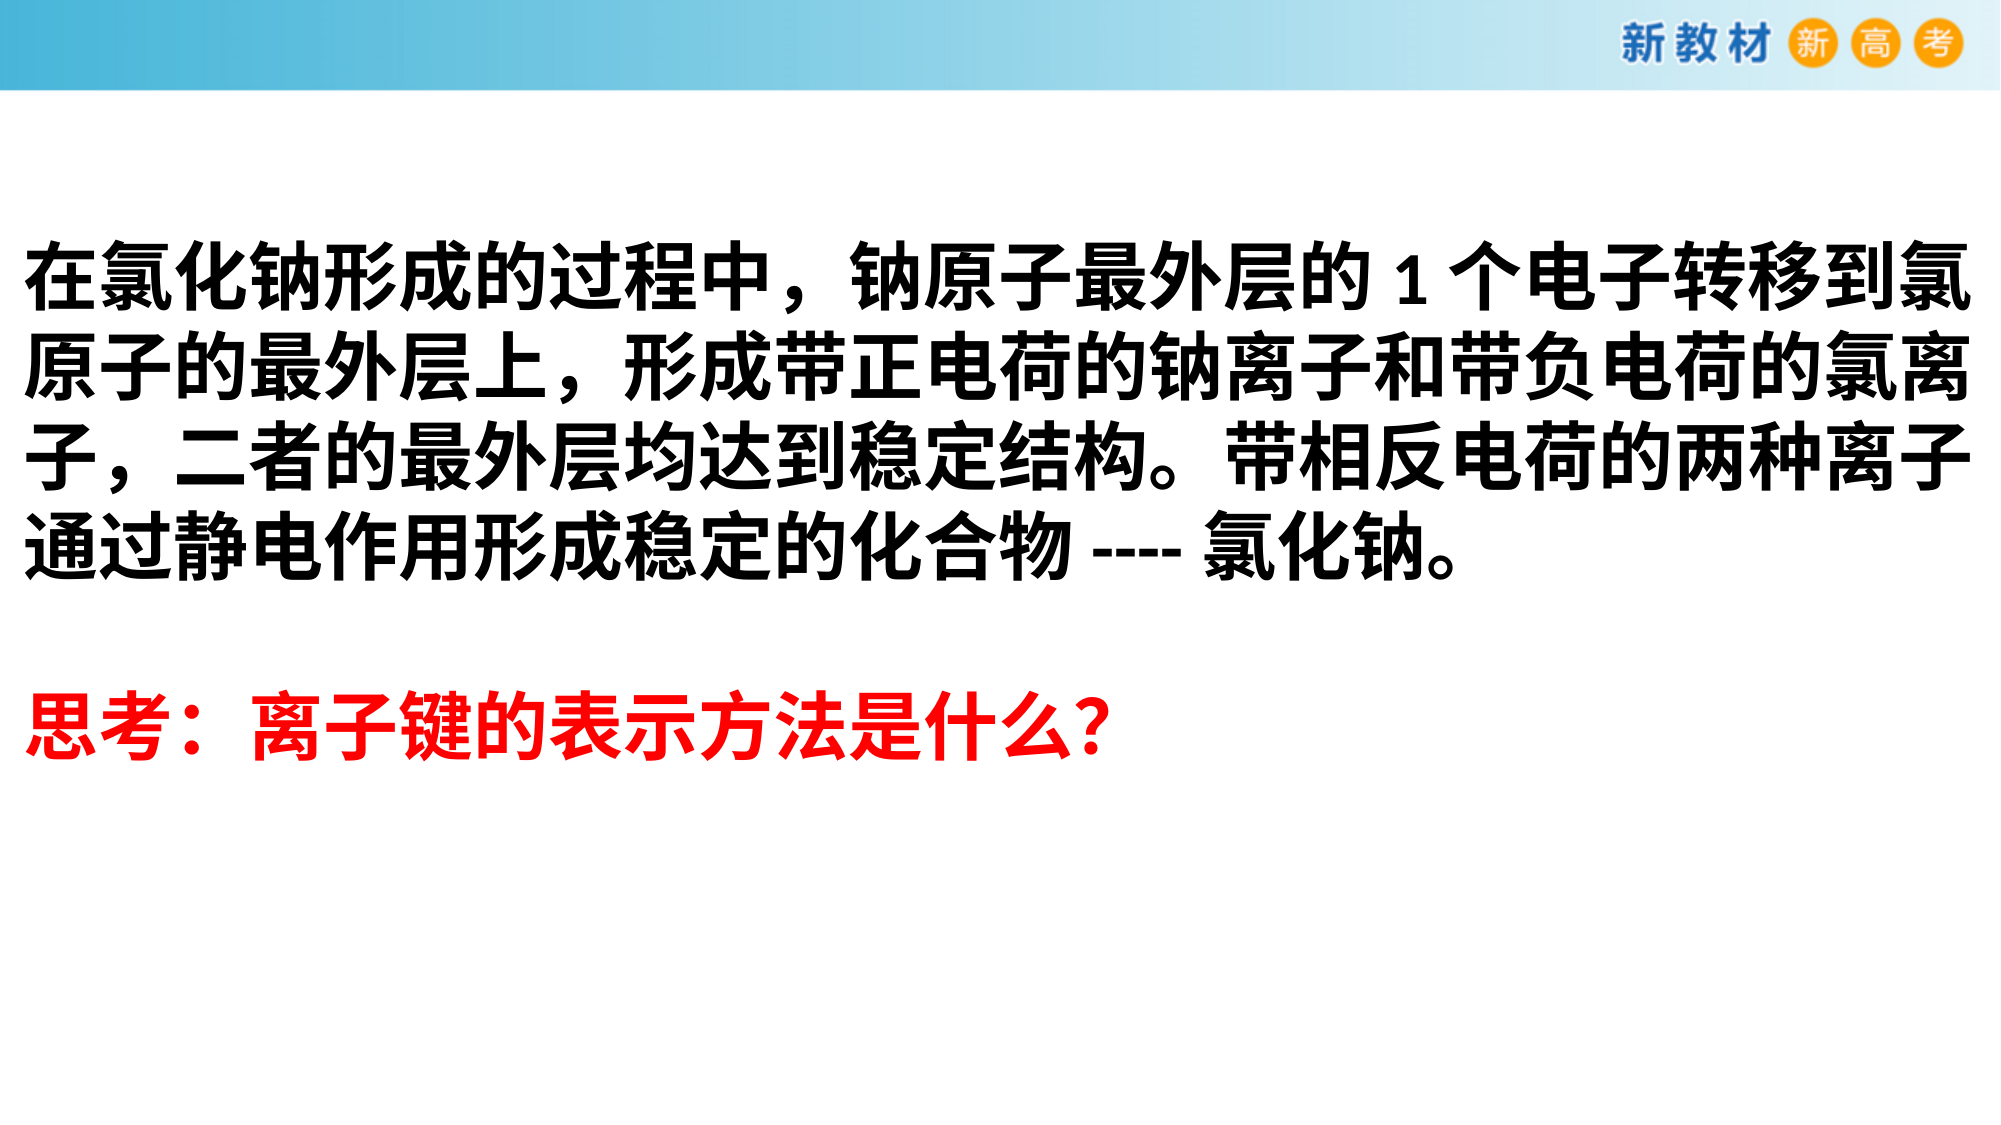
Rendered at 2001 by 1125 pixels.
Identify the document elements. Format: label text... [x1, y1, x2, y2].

text_box 在氯化钠形成的过程中，钠原子最外层的1个电子转移到氯原子的最外层上，形成带正电荷的钠离子和带负电荷的氯离子，二者的最外层均达到稳定结构。带相反电荷的两种离子通过静电作用形成稳定的化合物----氯化钠。 思考：离子键的表示方法是什么？ [8, 222, 2000, 777]
picture [0, 0, 2001, 1125]
